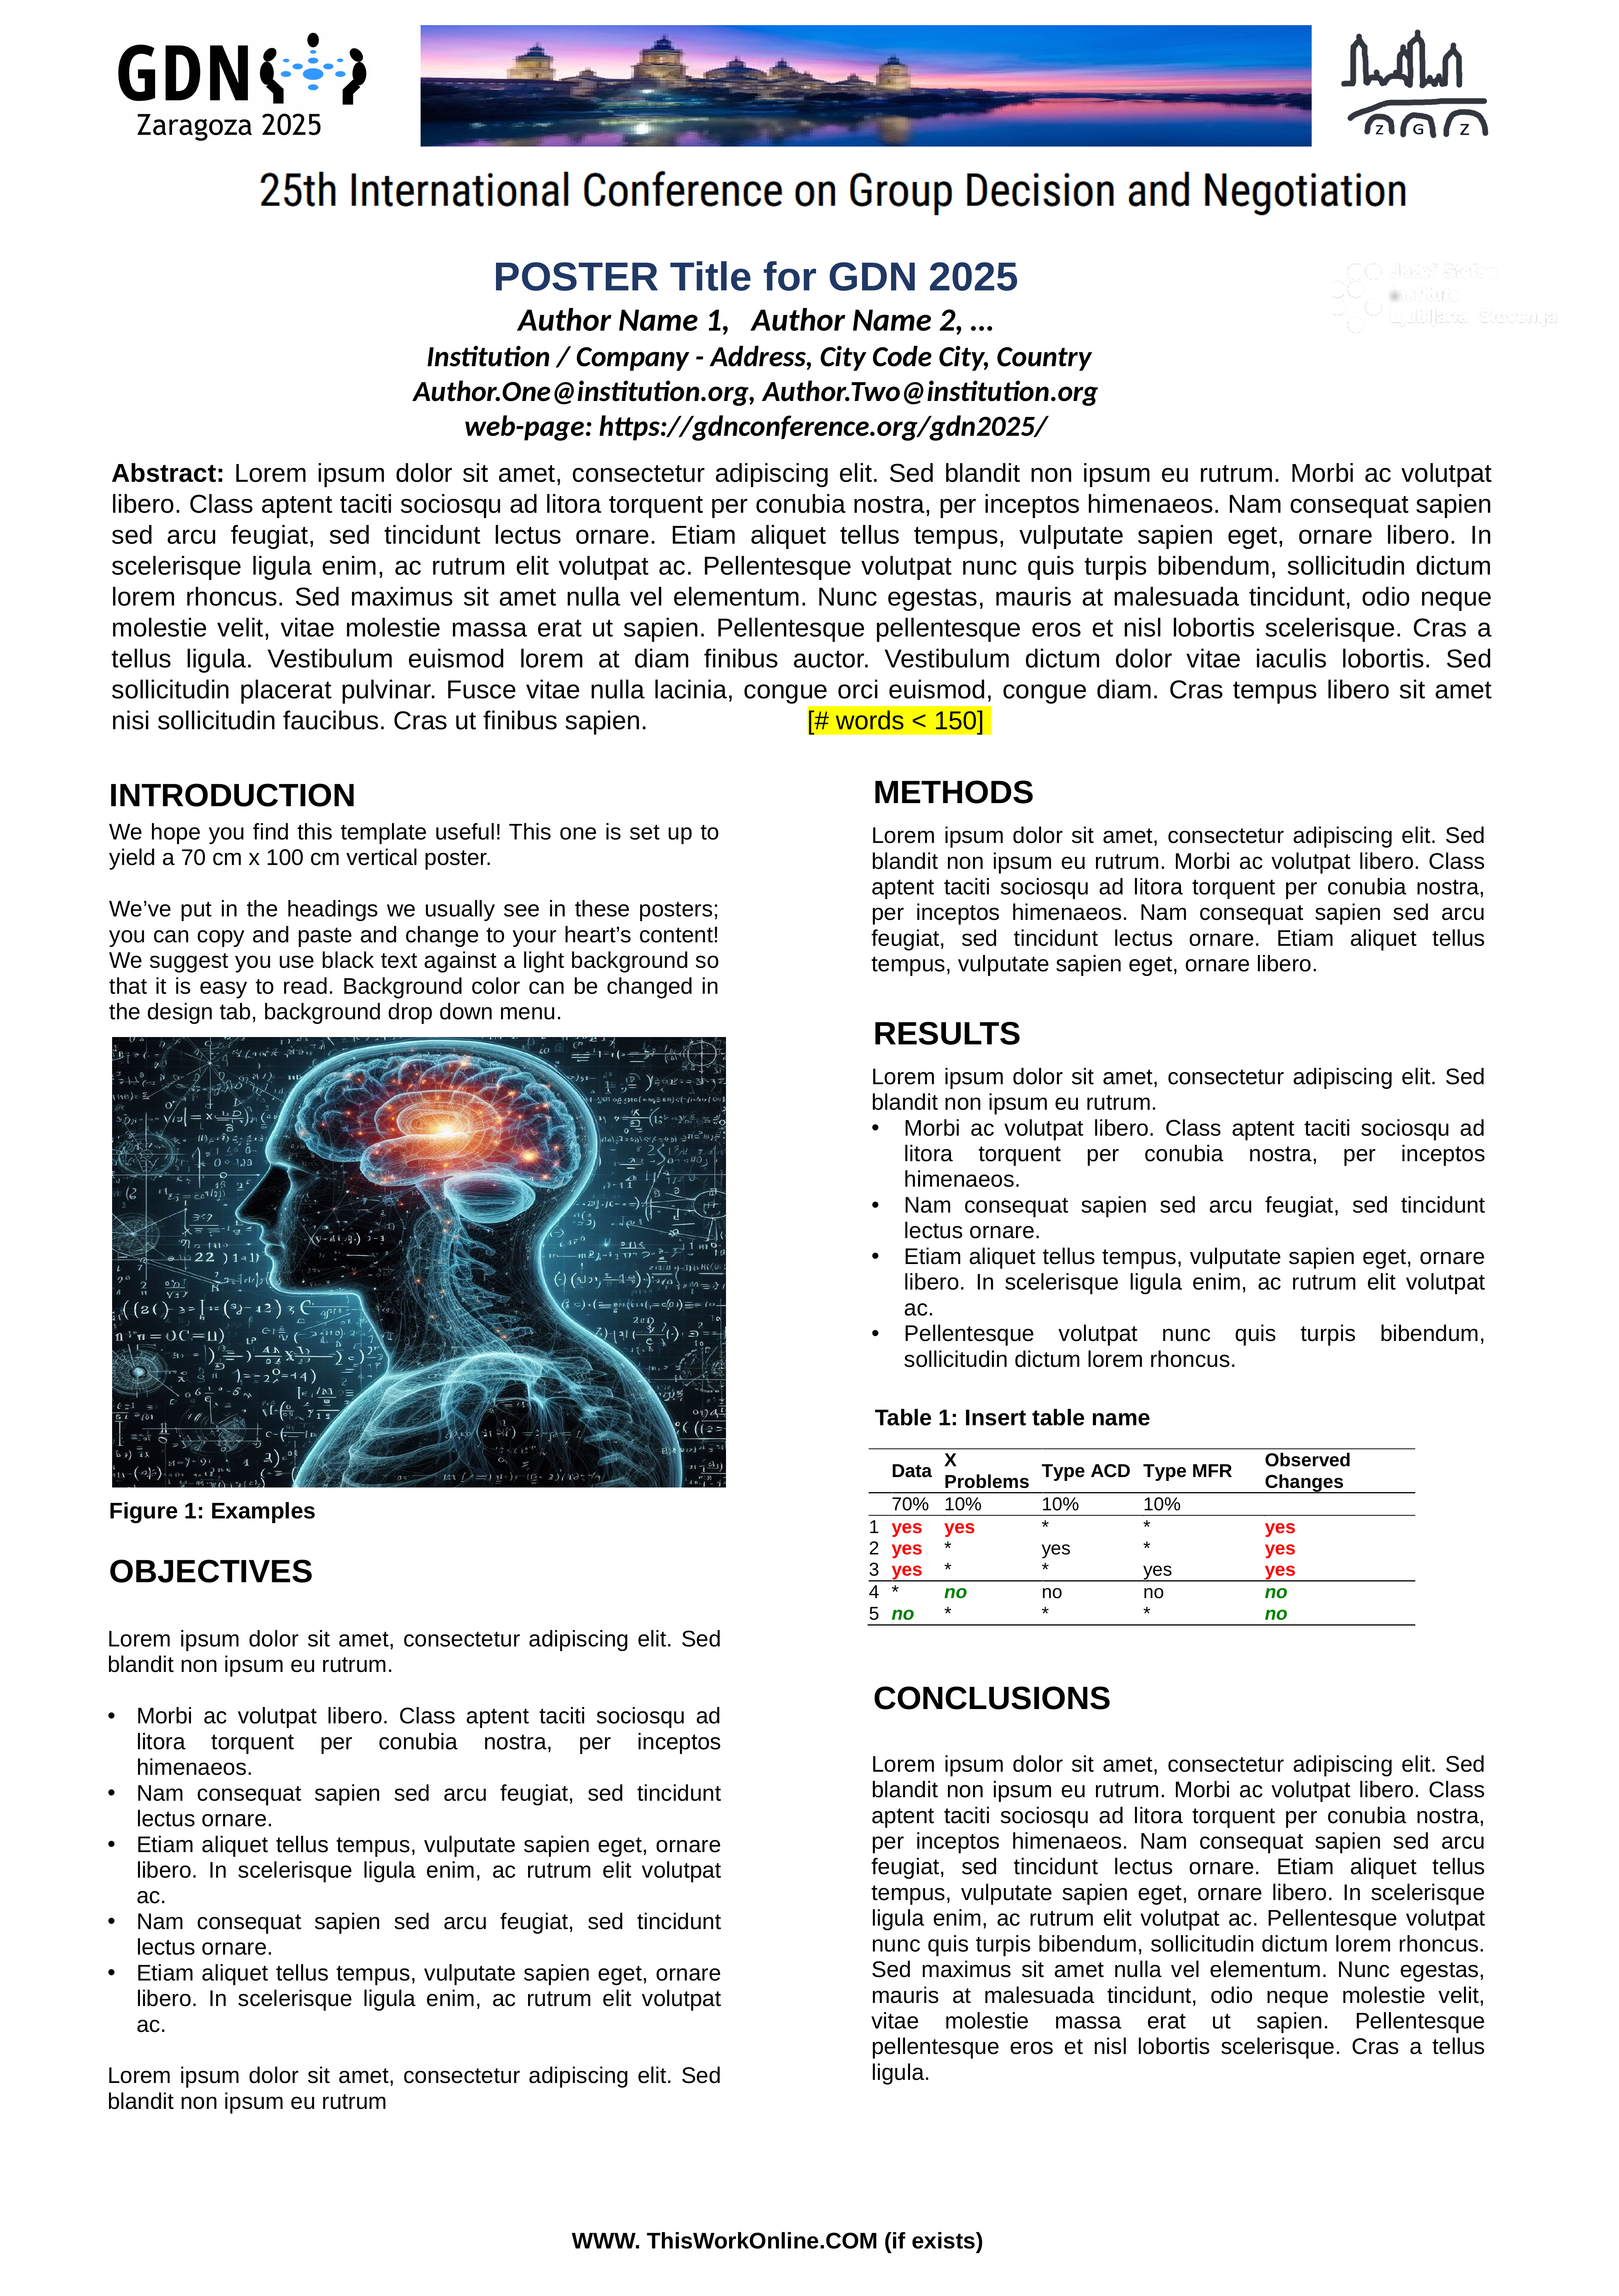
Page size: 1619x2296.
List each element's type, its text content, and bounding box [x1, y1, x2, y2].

picture [1341, 25, 1490, 139]
text_box Figure 1: Examples [104, 1495, 623, 1527]
text_box Lorem ipsum dolor sit amet, consectetur adipiscing elit. Sed blandit non ipsum eu rutrum. Morbi ac volutpat libero. Class aptent taciti sociosqu ad litora torquent per conubia nostra, per inceptos himenaeos. Nam consequat sapien sed arcu feugiat, sed tincidunt lectus ornare. Etiam aliquet tellus tempus, vulputate sapien eget, ornare libero. In scelerisque ligula enim, ac rutrum elit volutpat ac. Nam consequat sapien sed arcu feugiat, sed tincidunt lectus ornare. Etiam aliquet tellus tempus, vulputate sapien eget, ornare libero. In scelerisque ligula enim, ac rutrum elit volutpat ac. Lorem ipsum dolor sit amet, consectetur adipiscing elit. Sed blandit non ipsum eu rutrum [104, 1624, 726, 2116]
text_box We hope you find this template useful! This one is set up to yield a 70 cm x 100 cm vertical poster. We’ve put in the headings we usually see in these posters; you can copy and paste and change to your heart’s content! We suggest you use black text against a light background so that it is easy to read. Background color can be changed in the design tab, background drop down menu. [104, 816, 726, 1336]
text_box Table 1: Insert table name [869, 1402, 1156, 1434]
text_box Lorem ipsum dolor sit amet, consectetur adipiscing elit. Sed blandit non ipsum eu rutrum. Morbi ac volutpat libero. Class aptent taciti sociosqu ad litora torquent per conubia nostra, per inceptos himenaeos. Nam consequat sapien sed arcu feugiat, sed tincidunt lectus ornare. Etiam aliquet tellus tempus, vulputate sapien eget, ornare libero. [867, 820, 1490, 979]
text_box results [867, 1009, 1051, 1054]
text_box WWW. ThisWorkOnline.COM (if exists) [518, 2225, 1038, 2282]
text_box Methods [867, 768, 1070, 813]
picture [1332, 254, 1568, 342]
text_box POSTER Title for GDN 2025 Author Name 1, Author Name 2, … Institution / Company - Address, City Code City, Country Author.One@institution.org, Author.Two@institution.org web-page: https://gdnconference.org/gdn2025/ [53, 247, 1459, 445]
text_box Introduction [104, 771, 406, 816]
text_box Lorem ipsum dolor sit amet, consectetur adipiscing elit. Sed blandit non ipsum eu rutrum. Morbi ac volutpat libero. Class aptent taciti sociosqu ad litora torquent per conubia nostra, per inceptos himenaeos. Nam consequat sapien sed arcu feugiat, sed tincidunt lectus ornare. Etiam aliquet tellus tempus, vulputate sapien eget, ornare libero. In scelerisque ligula enim, ac rutrum elit volutpat ac. Pellentesque volutpat nunc quis turpis bibendum, sollicitudin dictum lorem rhoncus. [867, 1062, 1490, 1374]
picture [420, 25, 1312, 147]
picture [112, 26, 373, 142]
text_box Lorem ipsum dolor sit amet, consectetur adipiscing elit. Sed blandit non ipsum eu rutrum. Morbi ac volutpat libero. Class aptent taciti sociosqu ad litora torquent per conubia nostra, per inceptos himenaeos. Nam consequat sapien sed arcu feugiat, sed tincidunt lectus ornare. Etiam aliquet tellus tempus, vulputate sapien eget, ornare libero. In scelerisque ligula enim, ac rutrum elit volutpat ac. Pellentesque volutpat nunc quis turpis bibendum, sollicitudin dictum lorem rhoncus. Sed maximus sit amet nulla vel elementum. Nunc egestas, mauris at malesuada tincidunt, odio neque molestie velit, vitae molestie massa erat ut sapien. Pellentesque pellentesque eros et nisl lobortis scelerisque. Cras a tellus ligula. [867, 1749, 1490, 2114]
picture [112, 1037, 726, 1487]
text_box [867, 1448, 1517, 1661]
text_box Abstract: Lorem ipsum dolor sit amet, consectetur adipiscing elit. Sed blandit non ipsum eu rutrum. Morbi ac volutpat libero. Class aptent taciti sociosqu ad litora torquent per conubia nostra, per inceptos himenaeos. Nam consequat sapien sed arcu feugiat, sed tincidunt lectus ornare. Etiam aliquet tellus tempus, vulputate sapien eget, ornare libero. In scelerisque ligula enim, ac rutrum elit volutpat ac. Pellentesque volutpat nunc quis turpis bibendum, sollicitudin dictum lorem rhoncus. Sed maximus sit amet nulla vel elementum. Nunc egestas, mauris at malesuada tincidunt, odio neque molestie velit, vitae molestie massa erat ut sapien. Pellentesque pellentesque eros et nisl lobortis scelerisque. Cras a tellus ligula. Vestibulum euismod lorem at diam finibus auctor. Vestibulum dictum dolor vitae iaculis lobortis. Sed sollicitudin placerat pulvinar. Fusce vitae nulla lacinia, congue orci euismod, congue diam. Cras tempus libero sit amet nisi sollicitudin faucibus. Cras ut finibus sapien. [# words < 150] [53, 453, 1522, 768]
picture [254, 169, 1412, 220]
text_box objectives [104, 1547, 330, 1592]
text_box Conclusions [867, 1674, 1123, 1719]
